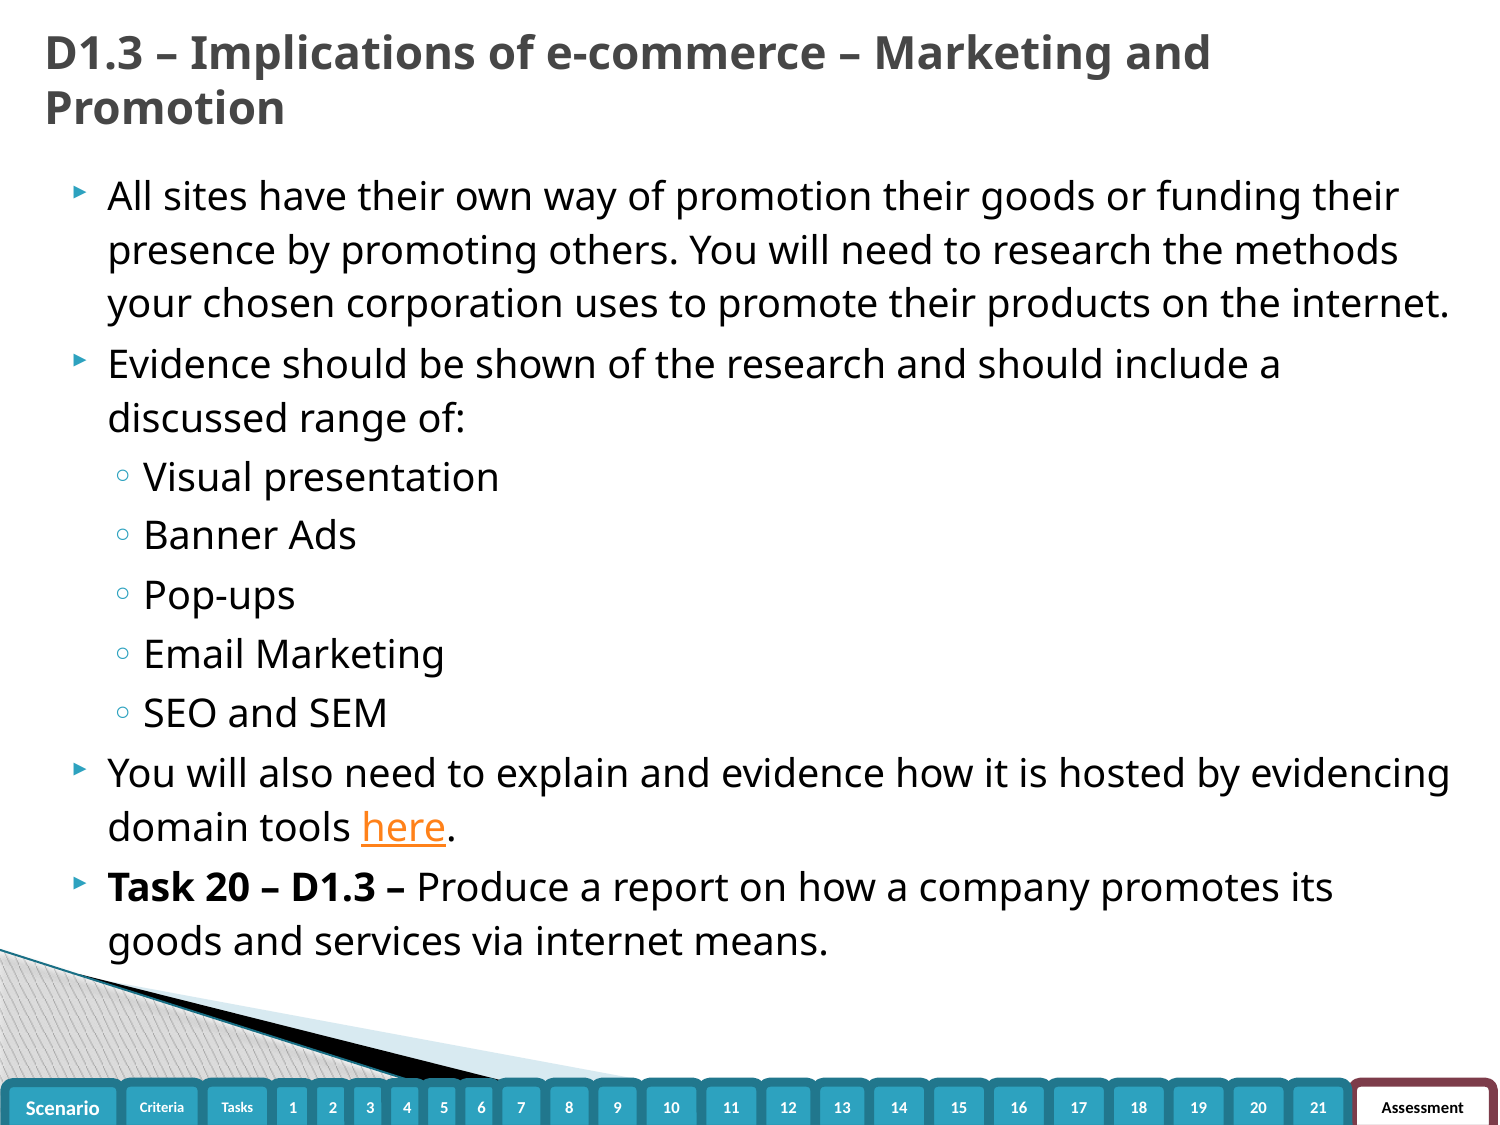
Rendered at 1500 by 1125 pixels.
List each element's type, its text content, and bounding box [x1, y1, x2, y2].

text_box D1.3 – Implications of e-commerce – Marketing and Promotion [29, 19, 1471, 138]
list All sites have their own way of promotion their goods or funding their presence by promoting others. You will need to research the methods your chosen corporation uses to promote their products on the internet. Evidence should be shown of the research and should include a discussed range of: Visual presentation Banner Ads Pop-ups Email Marketing SEO and SEM You will also need to explain and evidence how it is hosted by evidencing domain tools here. Task 20 – D1.3 – Produce a report on how a company promotes its goods and services via internet means. [41, 160, 1471, 1024]
